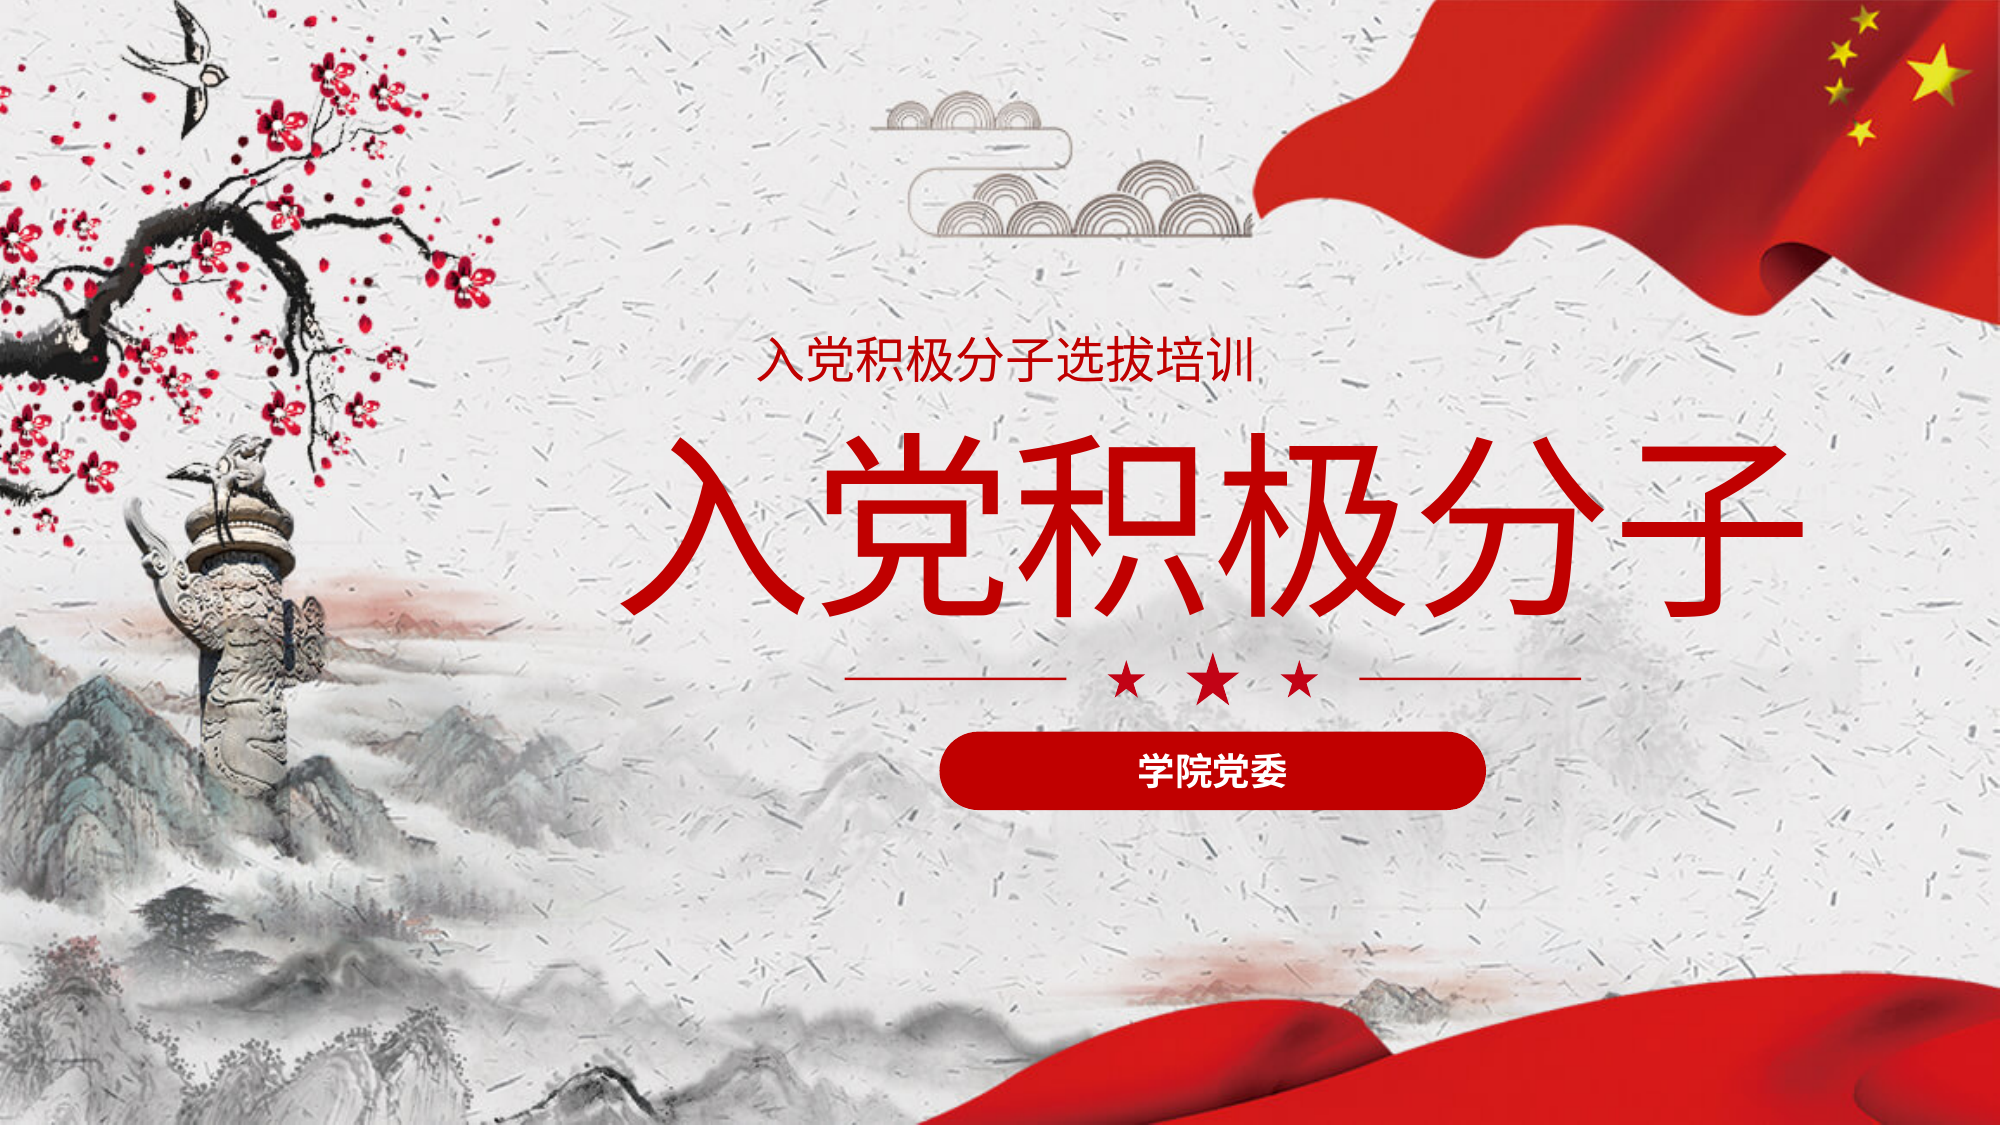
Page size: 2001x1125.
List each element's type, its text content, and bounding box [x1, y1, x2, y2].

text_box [844, 652, 1582, 706]
text_box 入党积极分子选拔培训 [740, 321, 1685, 396]
picture [0, 0, 2000, 1125]
text_box 学院党委 [939, 731, 1487, 811]
text_box 入党积极分子 [530, 394, 1895, 649]
